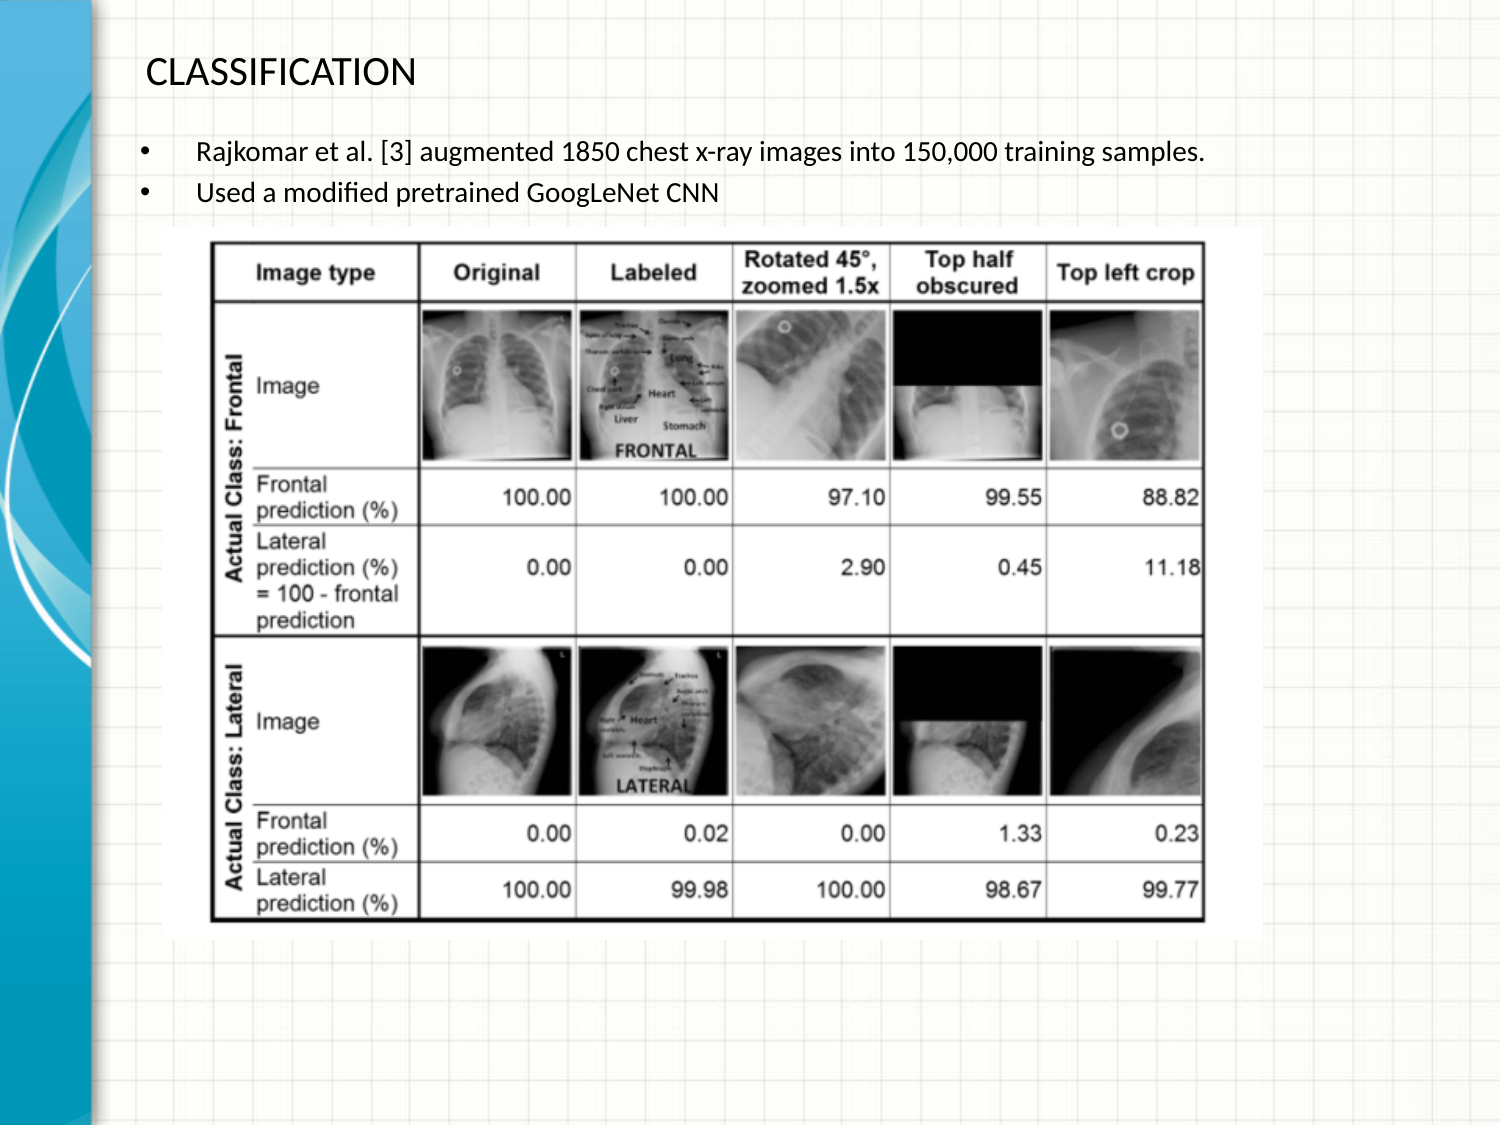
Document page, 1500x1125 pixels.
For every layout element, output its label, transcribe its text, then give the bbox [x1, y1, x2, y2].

picture [0, 0, 1500, 1125]
title CLASSIFICATION [130, 0, 1456, 188]
list Rajkomar et al. [3] augmented 1850 chest x-ray images into 150,000 training samples. Used a modified pretrained GoogLeNet CNN [125, 125, 1450, 830]
